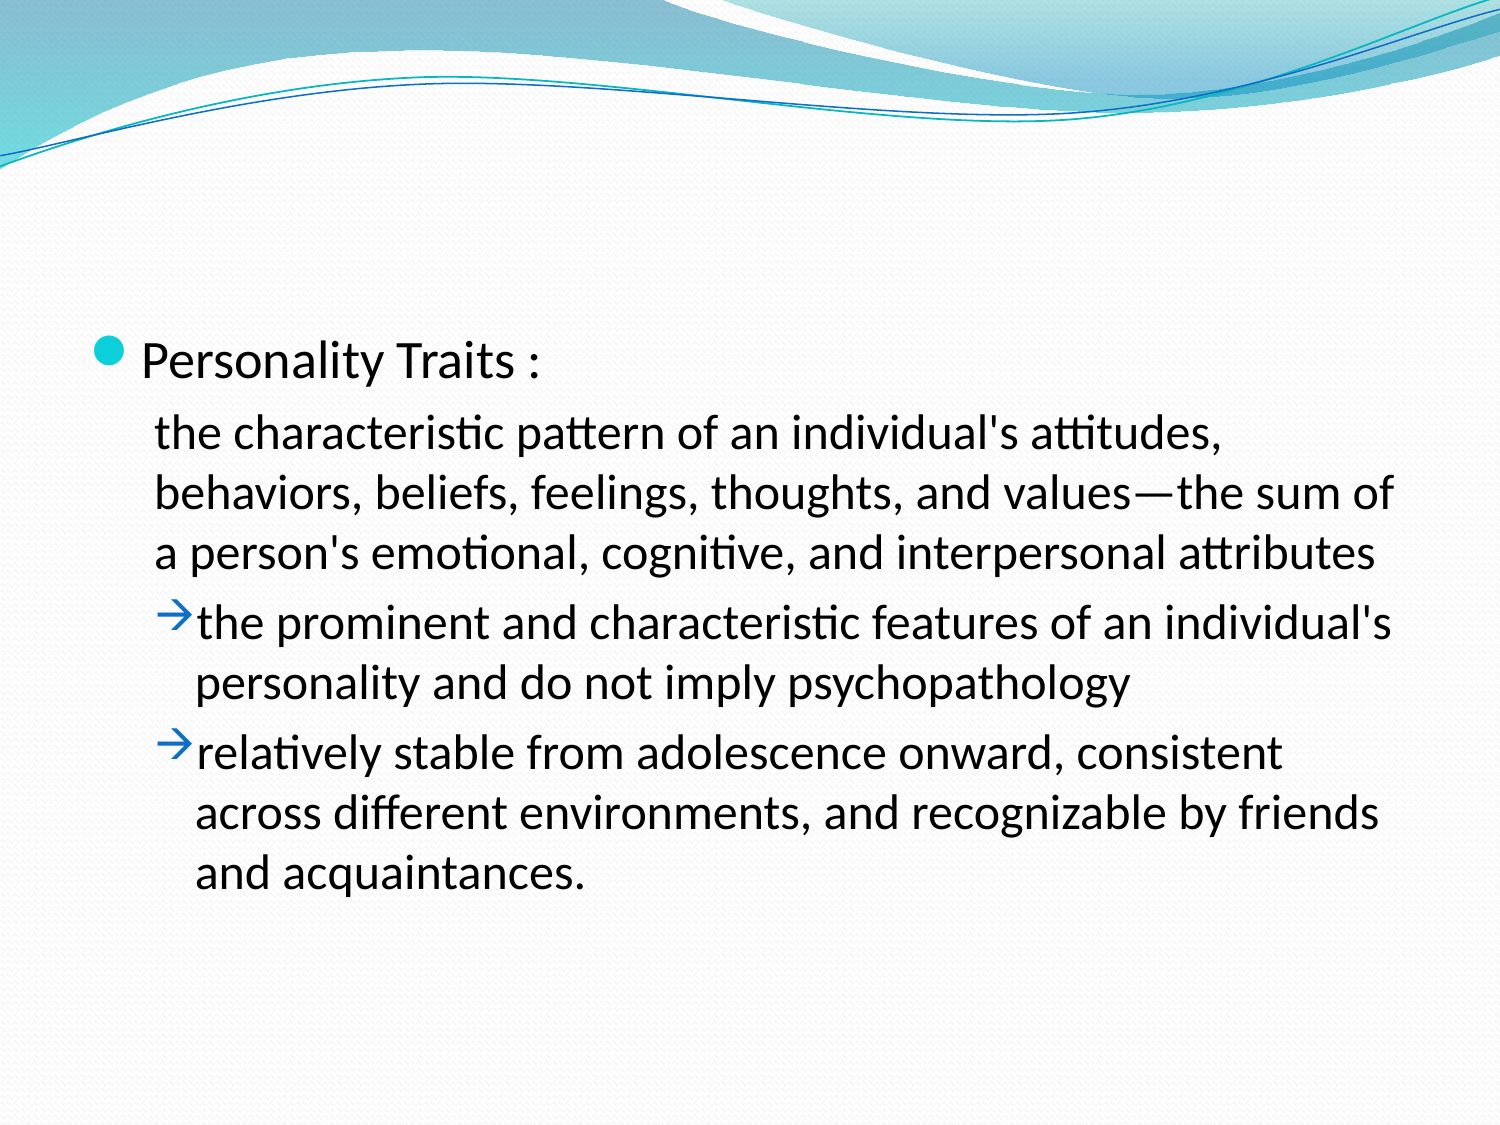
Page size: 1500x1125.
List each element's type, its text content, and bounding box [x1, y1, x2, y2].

list Personality Traits : the characteristic pattern of an individual's attitudes, behaviors, beliefs, feelings, thoughts, and values—the sum of a person's emotional, cognitive, and interpersonal attributes the prominent and characteristic features of an individual's personality and do not imply psychopathology relatively stable from adolescence onward, consistent across different environments, and recognizable by friends and acquaintances. [75, 317, 1425, 1038]
